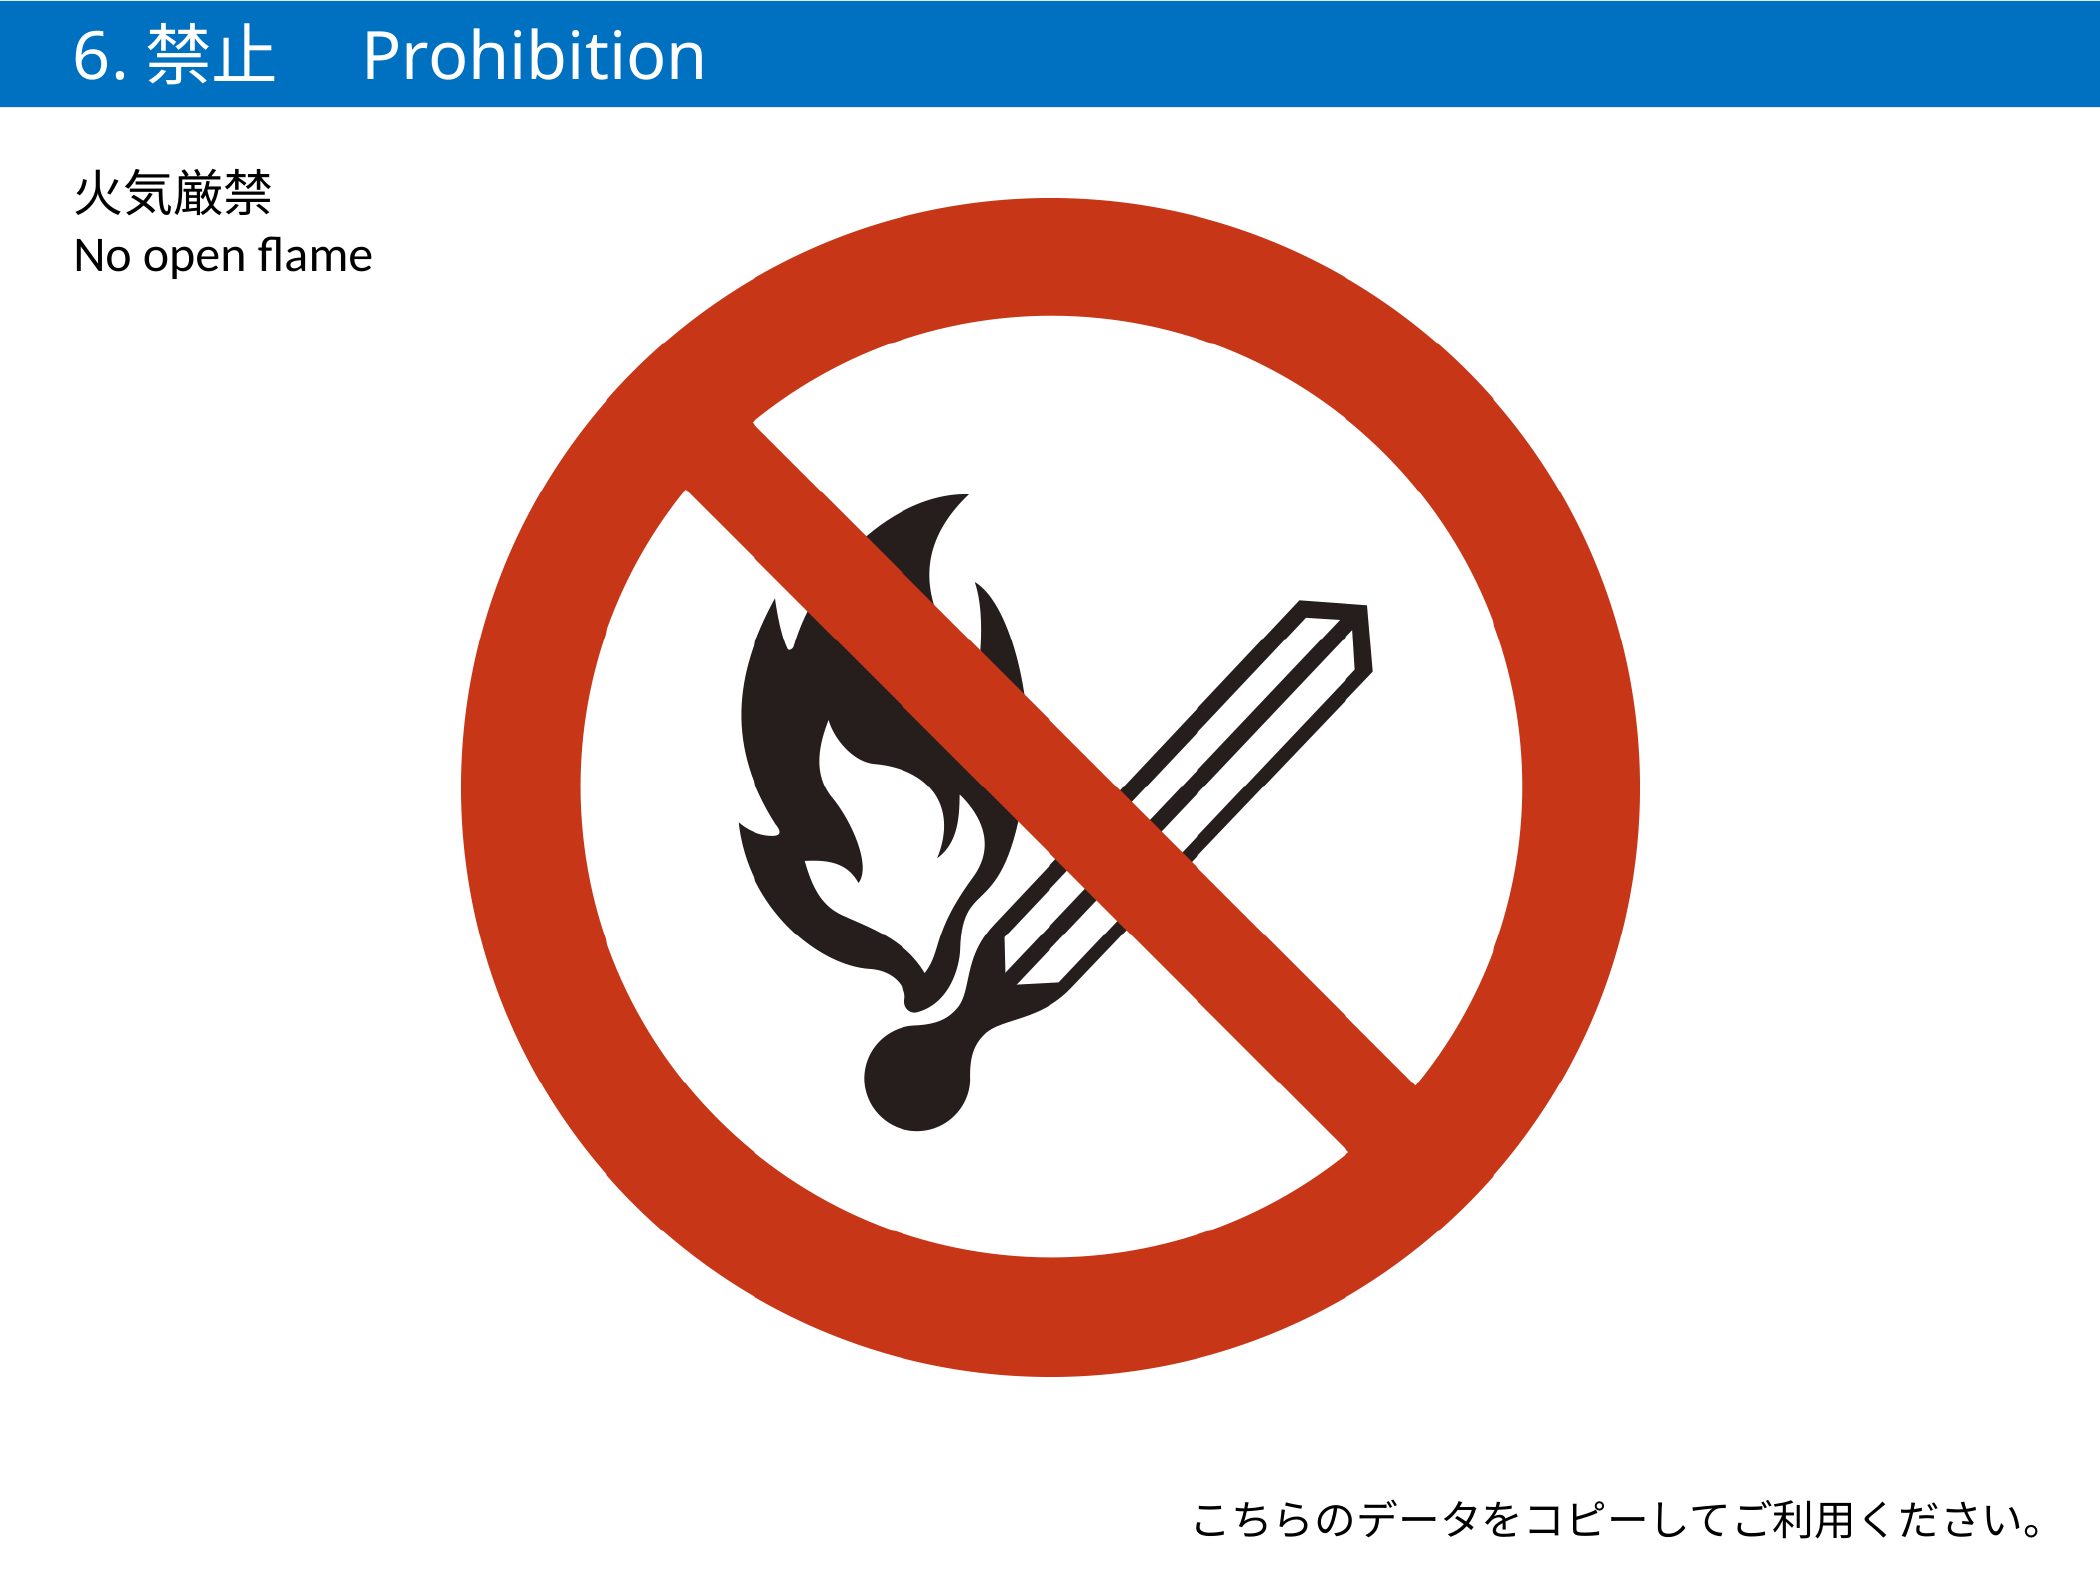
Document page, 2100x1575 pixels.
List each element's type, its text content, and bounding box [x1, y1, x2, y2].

picture [459, 196, 1641, 1378]
text_box 火気厳禁 No open flame [58, 153, 389, 289]
text_box こちらのデータをコピーしてご利用ください。 [1174, 1486, 2081, 1552]
text_box 6.禁止 Prohibition [58, 5, 724, 101]
text_box [0, 0, 2100, 108]
